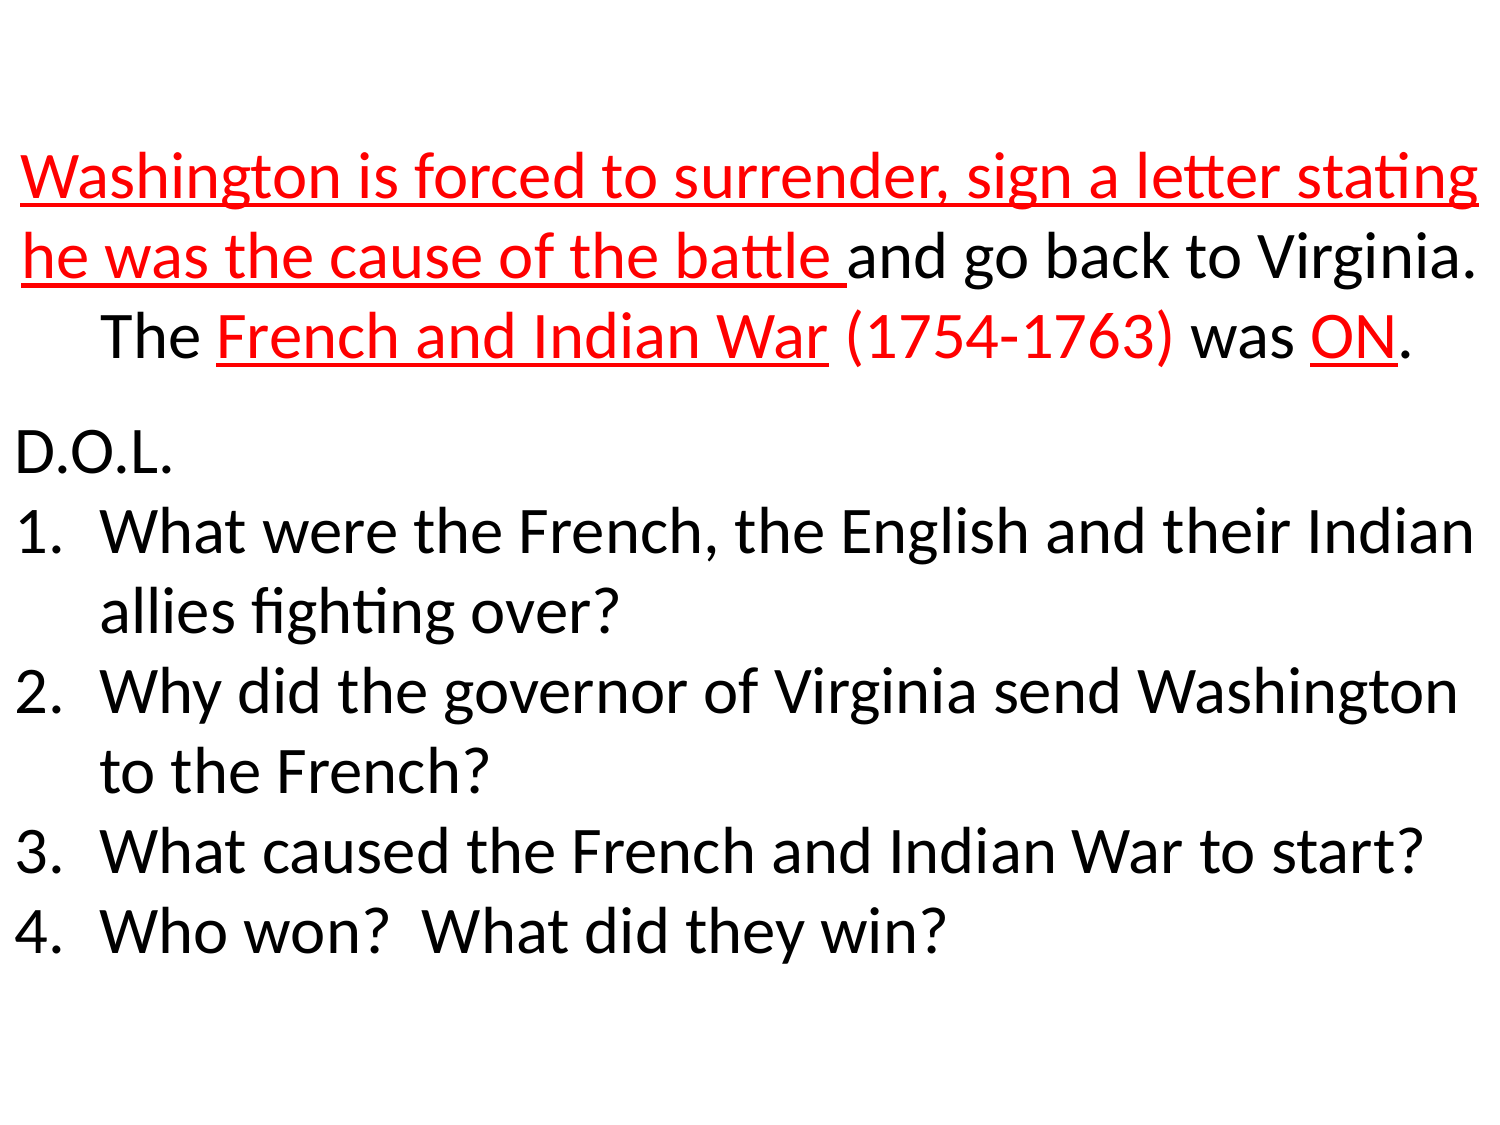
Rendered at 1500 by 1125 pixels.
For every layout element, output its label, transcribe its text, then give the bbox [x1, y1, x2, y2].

text_box D.O.L. What were the French, the English and their Indian allies fighting over? Why did the governor of Virginia send Washington to the French? What caused the French and Indian War to start? Who won? What did they win? [0, 399, 1500, 1125]
text_box Washington is forced to surrender, sign a letter stating he was the cause of the battle and go back to Virginia. The French and Indian War (1754-1763) was ON. [0, 124, 1500, 380]
